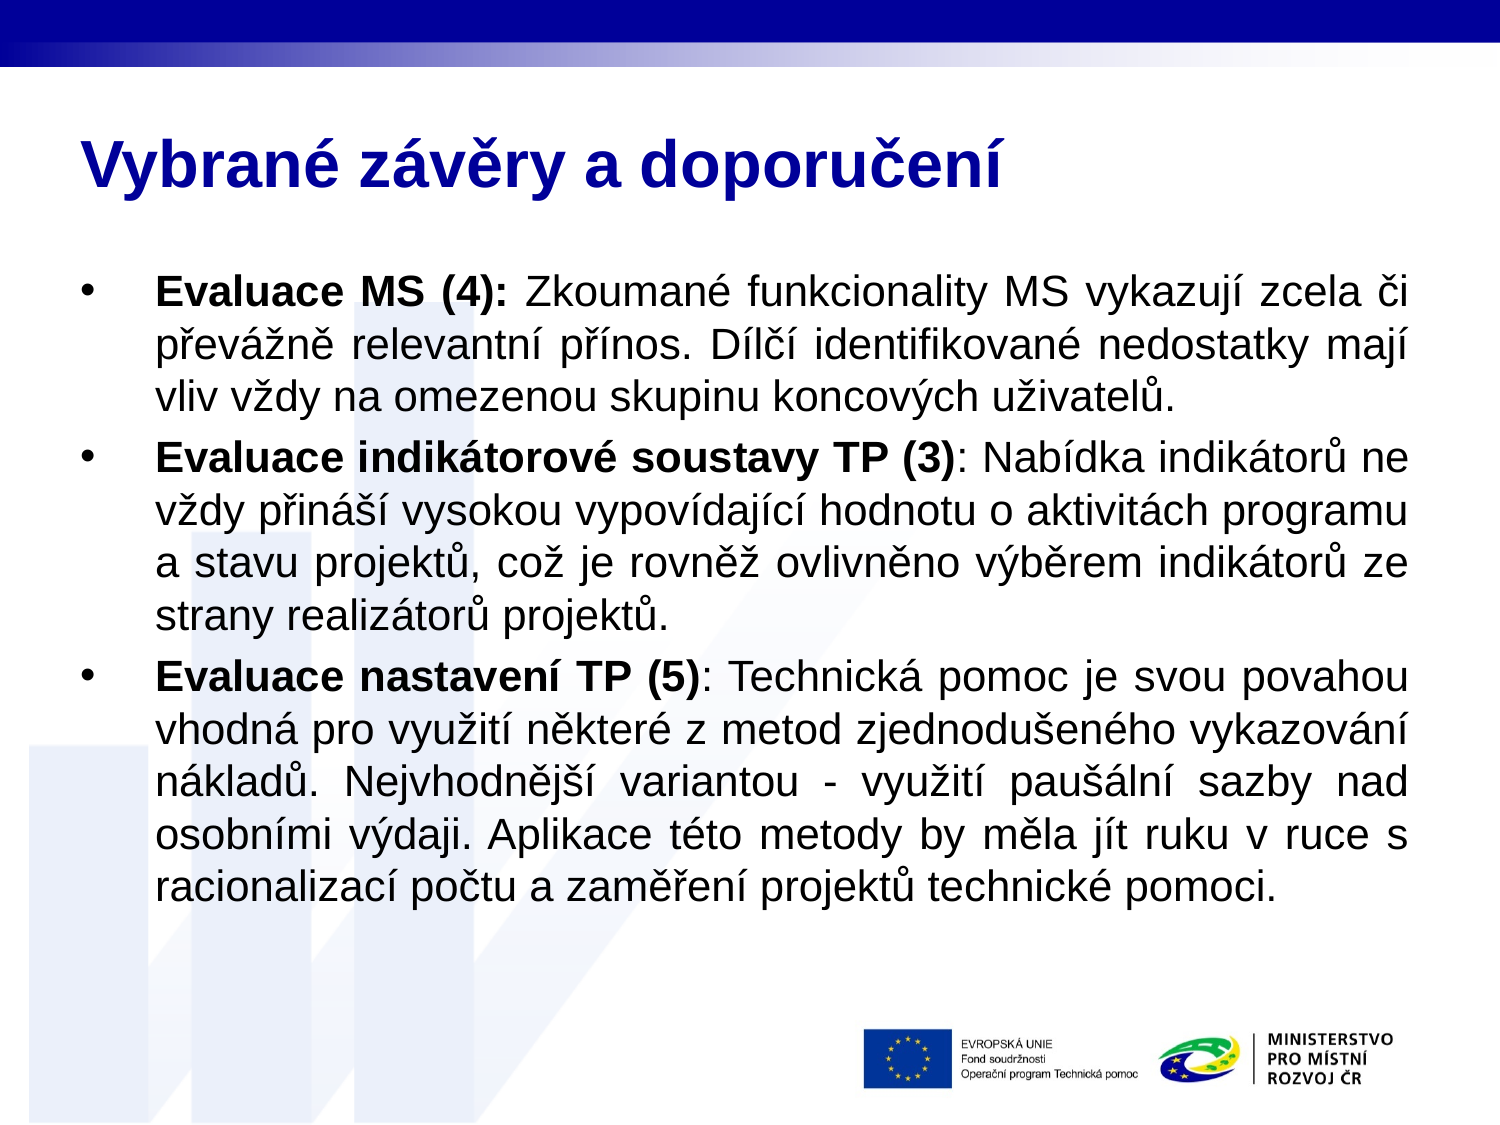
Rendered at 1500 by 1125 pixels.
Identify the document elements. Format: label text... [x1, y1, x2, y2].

picture [29, 302, 1412, 1125]
list Evaluace MS (4): Zkoumané funkcionality MS vykazují zcela či převážně relevantní přínos. Dílčí identifikované nedostatky mají vliv vždy na omezenou skupinu koncových uživatelů. Evaluace indikátorové soustavy TP (3): Nabídka indikátorů ne vždy přináší vysokou vypovídající hodnotu o aktivitách programu a stavu projektů, což je rovněž ovlivněno výběrem indikátorů ze strany realizátorů projektů. Evaluace nastavení TP (5): Technická pomoc je svou povahou vhodná pro využití některé z metod zjednodušeného vykazování nákladů. Nejvhodnější variantou - využití paušální sazby nad osobními výdaji. Aplikace této metody by měla jít ruku v ruce s racionalizací počtu a zaměření projektů technické pomoci. [64, 255, 1425, 965]
title Vybrané závěry a doporučení [64, 113, 1425, 197]
